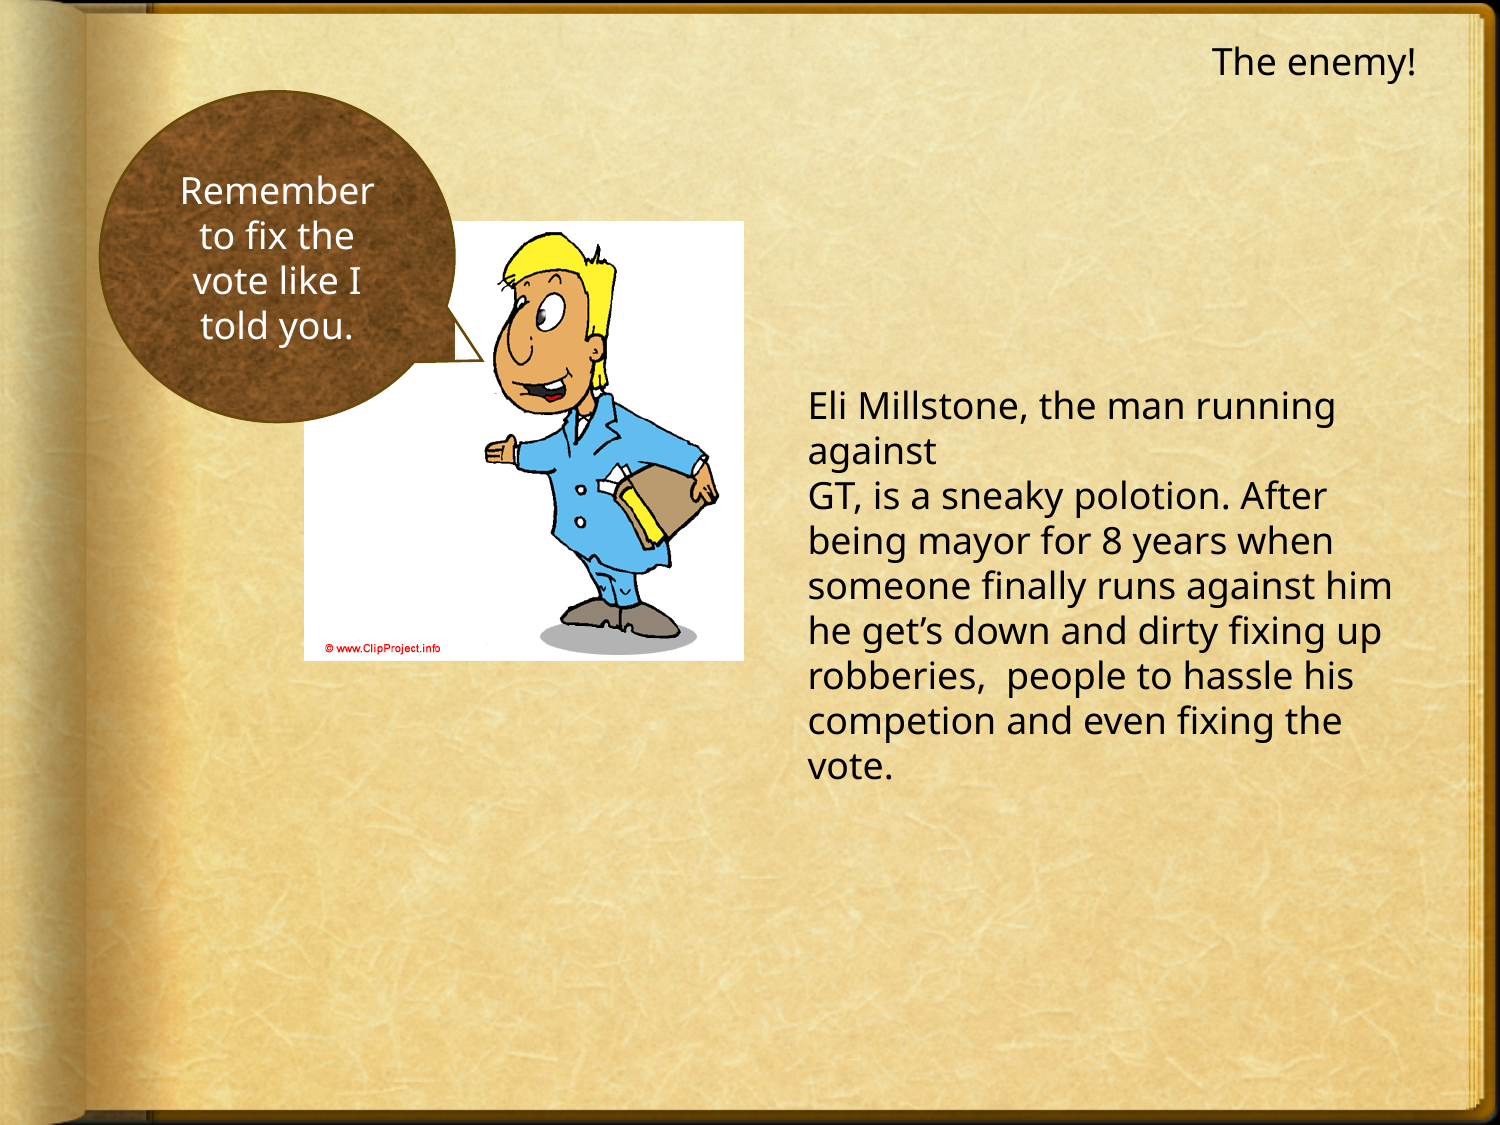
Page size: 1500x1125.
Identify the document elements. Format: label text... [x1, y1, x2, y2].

text_box Remember to fix the vote like I told you. [98, 90, 452, 424]
text_box The enemy! [1197, 30, 1432, 91]
text_box Eli Millstone, the man running against GT, is a sneaky polotion. After being mayor for 8 years when someone finally runs against him he get’s down and dirty fixing up robberies, people to hassle his competion and even fixing the vote. [792, 375, 1453, 795]
picture [0, 0, 1500, 1125]
